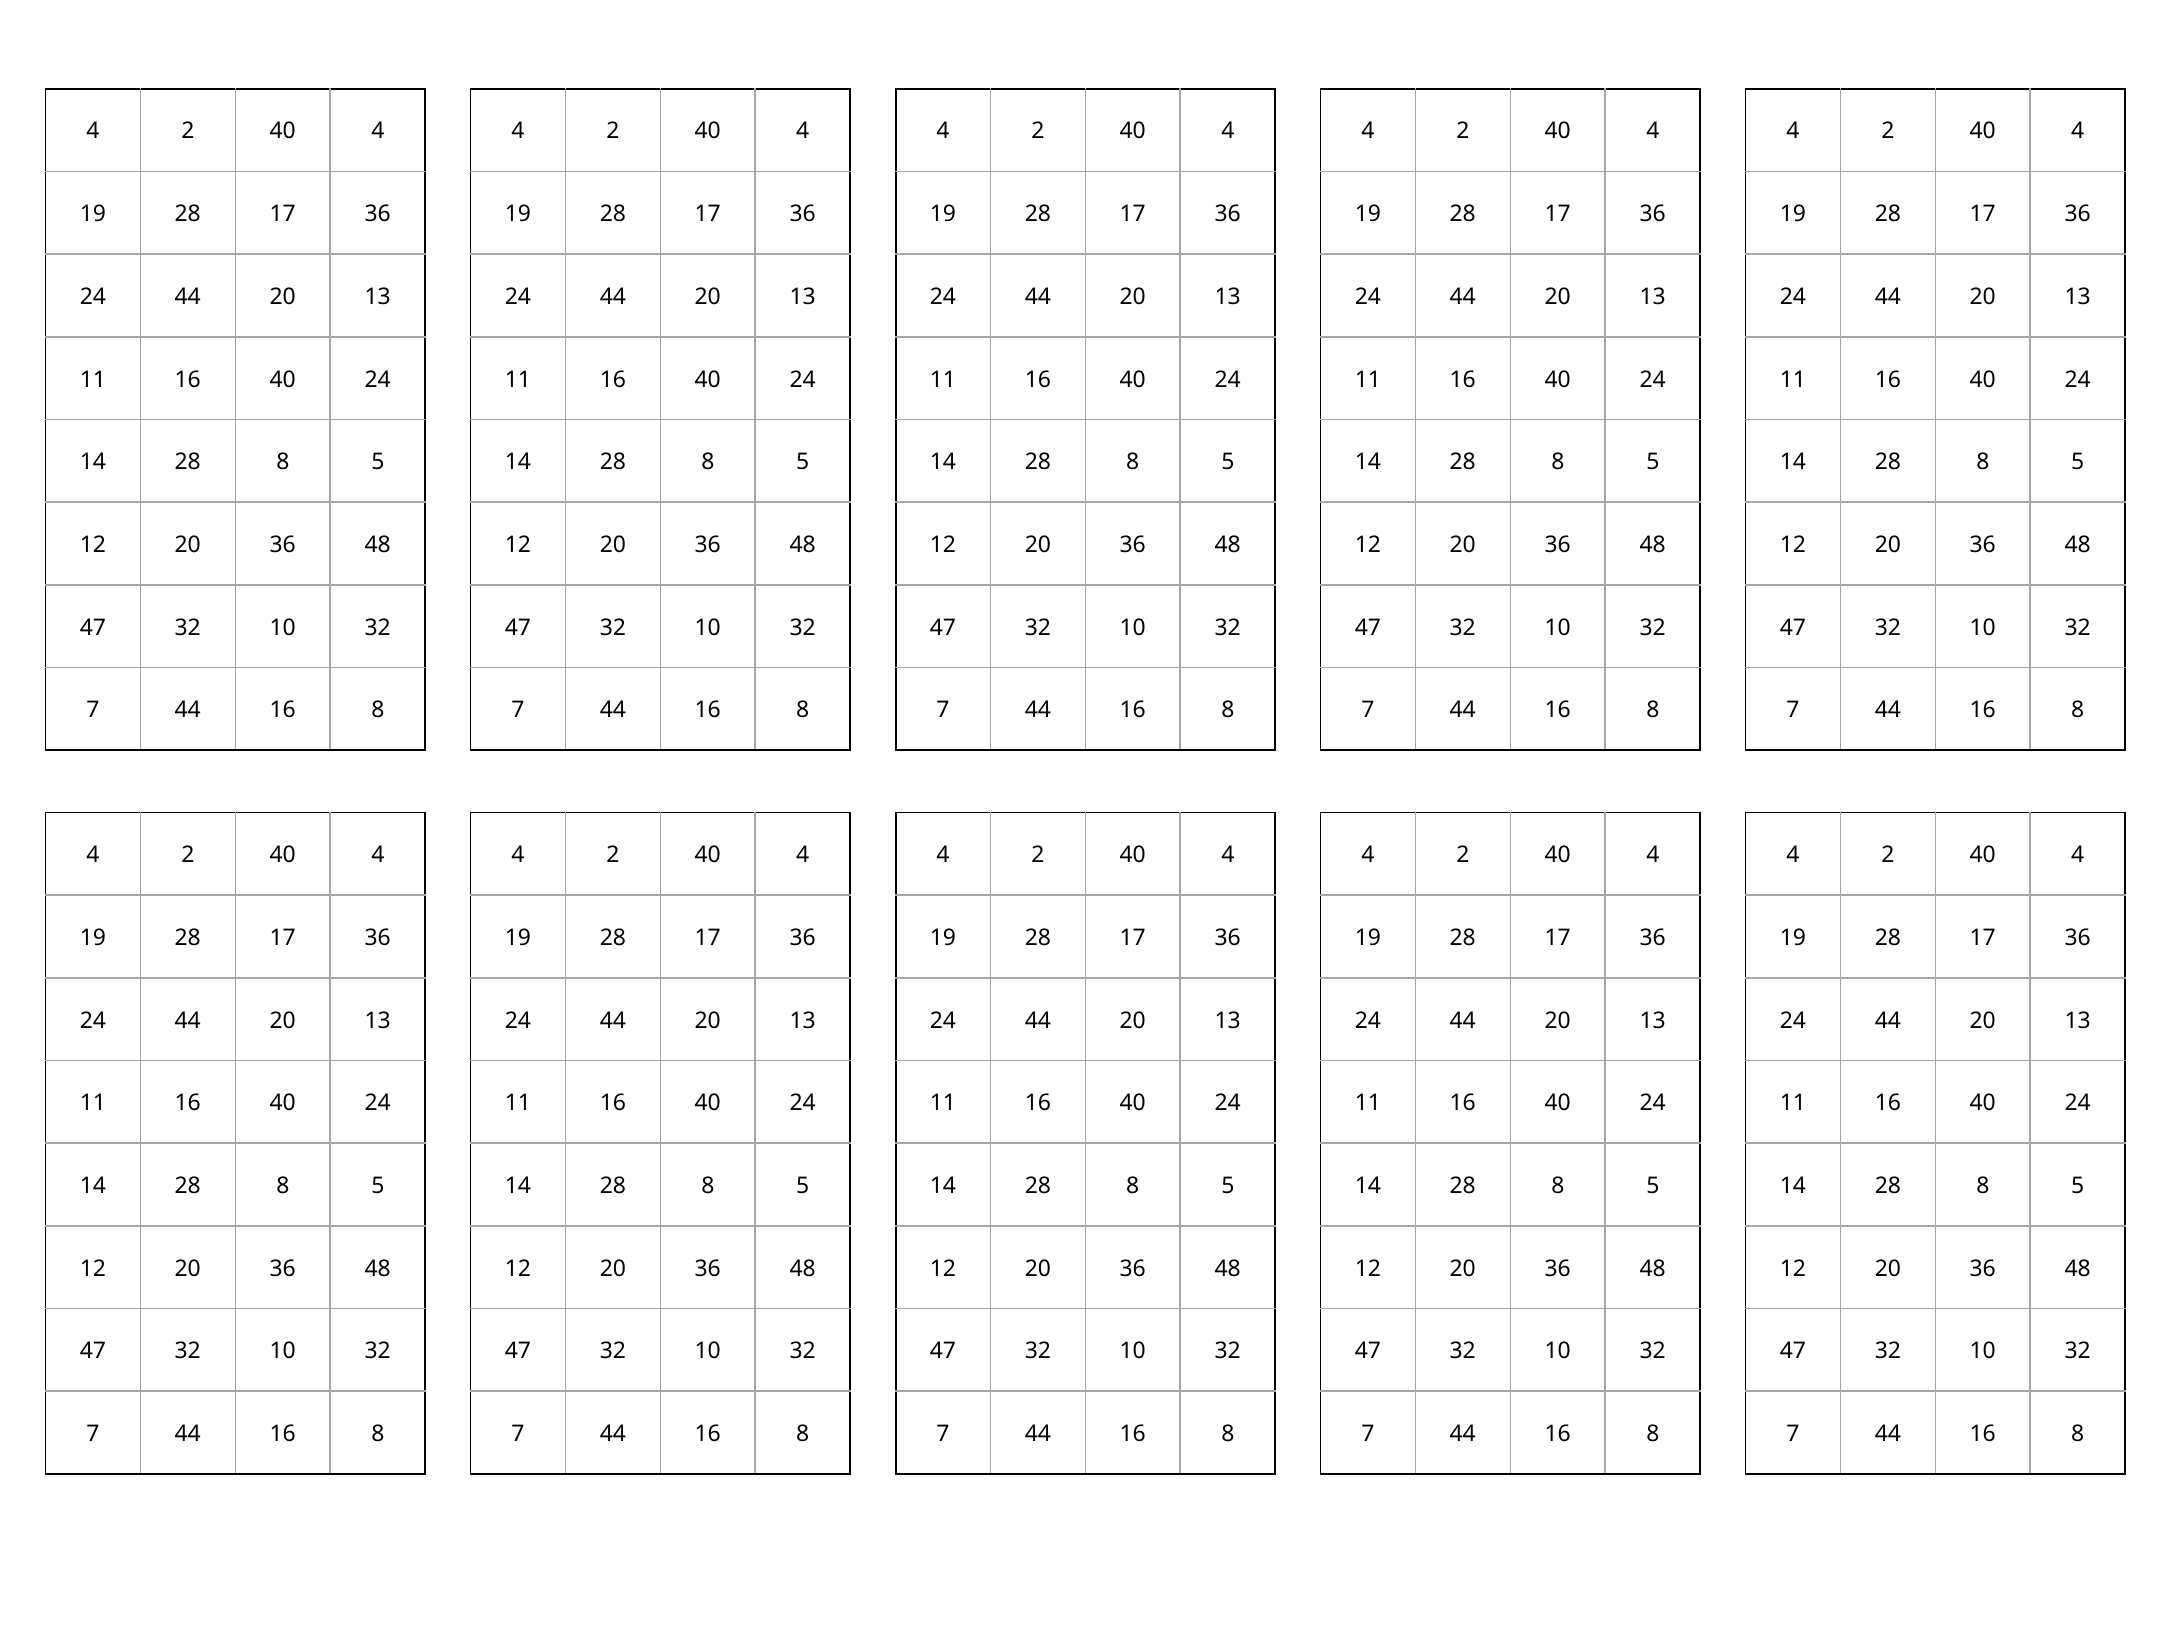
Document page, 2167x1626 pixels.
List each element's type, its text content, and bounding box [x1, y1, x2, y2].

table_cell 13 [2031, 255, 2124, 336]
table_cell 7 [1746, 668, 1840, 749]
table_cell 8 [1606, 1392, 1699, 1473]
table_cell 16 [1841, 338, 1935, 419]
table_cell 12 [897, 1227, 990, 1308]
table_cell 20 [1511, 979, 1604, 1060]
table_cell 32 [566, 586, 660, 667]
table_cell 47 [471, 586, 565, 667]
table_cell 24 [897, 979, 990, 1060]
table_cell 36 [1086, 503, 1179, 584]
table_cell 20 [236, 255, 329, 336]
table_cell 12 [1321, 503, 1415, 584]
table_cell 28 [1416, 1144, 1510, 1225]
table_cell 8 [1511, 420, 1604, 501]
table_cell 12 [1746, 1227, 1840, 1308]
table_header 4 [46, 813, 140, 894]
table_cell 32 [1416, 1309, 1510, 1390]
table_cell 32 [991, 1309, 1085, 1390]
table_cell 16 [141, 1061, 235, 1142]
table_cell 44 [566, 979, 660, 1060]
table_cell 32 [566, 1309, 660, 1390]
table_cell 10 [661, 586, 754, 667]
table_cell 16 [1511, 1392, 1604, 1473]
table_cell 40 [1086, 1061, 1179, 1142]
table_cell 8 [1606, 668, 1699, 749]
table_cell 28 [991, 172, 1085, 253]
table_cell 44 [991, 255, 1085, 336]
table_cell 16 [141, 338, 235, 419]
table_cell 16 [991, 338, 1085, 419]
table_cell 32 [1416, 586, 1510, 667]
table_cell 12 [46, 1227, 140, 1308]
table_cell 11 [46, 1061, 140, 1142]
table_cell 48 [756, 1227, 849, 1308]
table_cell 16 [661, 668, 754, 749]
table_header 4 [897, 90, 990, 171]
table_cell 44 [991, 668, 1085, 749]
table_cell 44 [141, 668, 235, 749]
table_header 4 [1606, 90, 1699, 171]
table_header 2 [991, 813, 1085, 894]
table_header 40 [236, 813, 329, 894]
table_header 40 [1511, 813, 1604, 894]
table_cell 8 [2031, 668, 2124, 749]
table_cell 47 [471, 1309, 565, 1390]
table_cell 8 [2031, 1392, 2124, 1473]
table_cell 28 [566, 896, 660, 977]
table_cell 12 [471, 1227, 565, 1308]
table_cell 24 [1181, 1061, 1274, 1142]
table_cell 36 [756, 896, 849, 977]
table_cell 47 [1746, 1309, 1840, 1390]
table_cell 36 [236, 1227, 329, 1308]
table_header 4 [46, 90, 140, 171]
table_cell 13 [331, 255, 424, 336]
table_cell 32 [1181, 1309, 1274, 1390]
table_cell 44 [1841, 668, 1935, 749]
table_cell 24 [1181, 338, 1274, 419]
table_cell 40 [236, 1061, 329, 1142]
table_cell 7 [471, 1392, 565, 1473]
table_cell 13 [1181, 979, 1274, 1060]
table_cell 44 [1416, 668, 1510, 749]
table_header 2 [566, 813, 660, 894]
table_cell 11 [471, 338, 565, 419]
table_cell 24 [2031, 1061, 2124, 1142]
table_cell 19 [471, 172, 565, 253]
table_cell 20 [1936, 979, 2029, 1060]
table_cell 8 [756, 1392, 849, 1473]
table_cell 32 [756, 586, 849, 667]
table_cell 20 [991, 1227, 1085, 1308]
table_cell 16 [566, 338, 660, 419]
table_cell 5 [2031, 1144, 2124, 1225]
table_cell 13 [2031, 979, 2124, 1060]
table_cell 20 [1511, 255, 1604, 336]
table_cell 16 [1086, 668, 1179, 749]
table_cell 20 [1841, 503, 1935, 584]
table_header 40 [1086, 90, 1179, 171]
table_header 4 [331, 90, 424, 171]
table_header 2 [141, 813, 235, 894]
table_cell 11 [1321, 1061, 1415, 1142]
table_cell 7 [46, 1392, 140, 1473]
table_cell 19 [46, 896, 140, 977]
table_cell 17 [1936, 172, 2029, 253]
table_header 40 [661, 813, 754, 894]
table_cell 17 [661, 896, 754, 977]
table_cell 14 [897, 420, 990, 501]
table_cell 44 [1416, 1392, 1510, 1473]
table_cell 14 [1746, 420, 1840, 501]
table_cell 48 [1181, 1227, 1274, 1308]
table_cell 47 [897, 1309, 990, 1390]
table_cell 19 [471, 896, 565, 977]
table_header 4 [1181, 90, 1274, 171]
table_cell 40 [1936, 338, 2029, 419]
table_cell 5 [1181, 1144, 1274, 1225]
table_cell 36 [1936, 1227, 2029, 1308]
table_cell 12 [1321, 1227, 1415, 1308]
table_cell 44 [1841, 979, 1935, 1060]
table_cell 13 [1606, 255, 1699, 336]
table_cell 10 [1511, 1309, 1604, 1390]
table_cell 32 [2031, 1309, 2124, 1390]
table_cell 17 [1936, 896, 2029, 977]
table_cell 13 [1606, 979, 1699, 1060]
table_cell 17 [1086, 896, 1179, 977]
table_cell 28 [1841, 1144, 1935, 1225]
table_cell 5 [756, 420, 849, 501]
table_cell 36 [1181, 172, 1274, 253]
table_cell 13 [756, 979, 849, 1060]
table_cell 32 [1606, 1309, 1699, 1390]
table_cell 16 [236, 668, 329, 749]
table_cell 20 [236, 979, 329, 1060]
table_cell 20 [1416, 1227, 1510, 1308]
table_cell 32 [1181, 586, 1274, 667]
table_cell 11 [1321, 338, 1415, 419]
table_cell 11 [46, 338, 140, 419]
table_header 40 [236, 90, 329, 171]
table_cell 16 [1936, 668, 2029, 749]
table_cell 28 [566, 172, 660, 253]
table_cell 44 [991, 979, 1085, 1060]
table_cell 47 [1746, 586, 1840, 667]
table_cell 13 [331, 979, 424, 1060]
table_cell 36 [2031, 896, 2124, 977]
table_cell 28 [1841, 172, 1935, 253]
table_cell 24 [2031, 338, 2124, 419]
table_cell 24 [46, 979, 140, 1060]
table_cell 44 [1416, 979, 1510, 1060]
table_cell 24 [331, 1061, 424, 1142]
table_cell 36 [1606, 896, 1699, 977]
table_cell 20 [1086, 979, 1179, 1060]
table_cell 48 [756, 503, 849, 584]
table_header 4 [471, 90, 565, 171]
table_header 4 [1746, 813, 1840, 894]
table_cell 8 [236, 1144, 329, 1225]
table_cell 28 [1416, 896, 1510, 977]
table_cell 24 [1746, 255, 1840, 336]
table_cell 44 [1841, 255, 1935, 336]
table_cell 19 [1321, 896, 1415, 977]
table_cell 17 [1511, 172, 1604, 253]
table_cell 19 [897, 896, 990, 977]
table_cell 32 [331, 586, 424, 667]
table_cell 10 [1086, 1309, 1179, 1390]
table_cell 20 [566, 503, 660, 584]
table_cell 24 [756, 338, 849, 419]
table_cell 5 [756, 1144, 849, 1225]
table_header 2 [1416, 813, 1510, 894]
table_cell 44 [1416, 255, 1510, 336]
table_cell 47 [1321, 1309, 1415, 1390]
table_cell 14 [897, 1144, 990, 1225]
table_cell 5 [1606, 420, 1699, 501]
table_cell 24 [471, 979, 565, 1060]
table_header 4 [2031, 813, 2124, 894]
table_cell 5 [2031, 420, 2124, 501]
table_header 4 [471, 813, 565, 894]
table_cell 8 [331, 1392, 424, 1473]
table_header 4 [756, 813, 849, 894]
table_cell 20 [661, 255, 754, 336]
table_header 40 [661, 90, 754, 171]
table_cell 36 [661, 503, 754, 584]
table_cell 47 [46, 586, 140, 667]
table_cell 13 [756, 255, 849, 336]
table_cell 40 [1511, 1061, 1604, 1142]
table_cell 16 [1416, 1061, 1510, 1142]
table_cell 10 [236, 1309, 329, 1390]
table_cell 11 [1746, 1061, 1840, 1142]
table_cell 32 [1841, 1309, 1935, 1390]
table_cell 32 [756, 1309, 849, 1390]
table_cell 40 [1936, 1061, 2029, 1142]
table_cell 47 [46, 1309, 140, 1390]
table_cell 8 [661, 1144, 754, 1225]
table_cell 36 [1936, 503, 2029, 584]
table_cell 44 [566, 1392, 660, 1473]
table_cell 11 [897, 1061, 990, 1142]
table_header 2 [1416, 90, 1510, 171]
table_header 4 [1321, 813, 1415, 894]
table_cell 19 [1321, 172, 1415, 253]
table_cell 7 [471, 668, 565, 749]
table_cell 8 [1181, 668, 1274, 749]
table_cell 17 [1511, 896, 1604, 977]
table_header 4 [1321, 90, 1415, 171]
table_cell 19 [897, 172, 990, 253]
table_cell 20 [1086, 255, 1179, 336]
table_cell 40 [1086, 338, 1179, 419]
table_header 4 [331, 813, 424, 894]
table_header 4 [1606, 813, 1699, 894]
table_cell 32 [1606, 586, 1699, 667]
table_cell 16 [1841, 1061, 1935, 1142]
table_cell 24 [1746, 979, 1840, 1060]
table_cell 14 [471, 420, 565, 501]
table_cell 48 [2031, 1227, 2124, 1308]
table_cell 36 [1606, 172, 1699, 253]
table_cell 7 [897, 668, 990, 749]
table_cell 13 [1181, 255, 1274, 336]
table_cell 28 [1416, 172, 1510, 253]
table_cell 8 [1511, 1144, 1604, 1225]
table_cell 8 [331, 668, 424, 749]
table_cell 14 [1746, 1144, 1840, 1225]
table_cell 20 [1416, 503, 1510, 584]
table_cell 14 [1321, 1144, 1415, 1225]
table_cell 48 [2031, 503, 2124, 584]
table_header 40 [1511, 90, 1604, 171]
table_cell 7 [1321, 668, 1415, 749]
table_cell 7 [46, 668, 140, 749]
table_cell 20 [141, 503, 235, 584]
table_cell 32 [1841, 586, 1935, 667]
table_cell 8 [661, 420, 754, 501]
table_cell 20 [1841, 1227, 1935, 1308]
table_cell 36 [756, 172, 849, 253]
table_cell 20 [991, 503, 1085, 584]
table_cell 32 [2031, 586, 2124, 667]
table_cell 12 [897, 503, 990, 584]
table_header 40 [1086, 813, 1179, 894]
table_cell 8 [1936, 420, 2029, 501]
table_cell 24 [756, 1061, 849, 1142]
table_cell 17 [661, 172, 754, 253]
table_cell 12 [46, 503, 140, 584]
table_cell 8 [236, 420, 329, 501]
table_cell 47 [1321, 586, 1415, 667]
table_header 2 [1841, 90, 1935, 171]
table_cell 16 [1086, 1392, 1179, 1473]
table_cell 10 [1936, 586, 2029, 667]
table_cell 14 [1321, 420, 1415, 501]
table_cell 16 [661, 1392, 754, 1473]
table_cell 48 [1606, 1227, 1699, 1308]
table_cell 16 [1936, 1392, 2029, 1473]
table_cell 8 [1086, 420, 1179, 501]
table_cell 44 [566, 668, 660, 749]
table_cell 28 [141, 896, 235, 977]
table_cell 28 [991, 1144, 1085, 1225]
table_cell 10 [661, 1309, 754, 1390]
table_header 4 [2031, 90, 2124, 171]
table_cell 7 [1321, 1392, 1415, 1473]
table_cell 28 [991, 896, 1085, 977]
table_cell 12 [471, 503, 565, 584]
table_header 40 [1936, 90, 2029, 171]
table_cell 7 [897, 1392, 990, 1473]
table_cell 17 [236, 172, 329, 253]
table_cell 16 [1511, 668, 1604, 749]
table_header 2 [566, 90, 660, 171]
table_cell 24 [1321, 255, 1415, 336]
table_cell 36 [331, 896, 424, 977]
table_cell 32 [141, 1309, 235, 1390]
table_cell 10 [1936, 1309, 2029, 1390]
table_cell 36 [236, 503, 329, 584]
table_cell 44 [141, 979, 235, 1060]
table_cell 36 [1181, 896, 1274, 977]
table_cell 17 [236, 896, 329, 977]
table_cell 24 [471, 255, 565, 336]
table_cell 36 [1511, 503, 1604, 584]
table_cell 28 [566, 420, 660, 501]
table_cell 24 [46, 255, 140, 336]
table_cell 19 [46, 172, 140, 253]
table_cell 28 [141, 420, 235, 501]
table_cell 32 [141, 586, 235, 667]
table_header 4 [1181, 813, 1274, 894]
table_cell 11 [1746, 338, 1840, 419]
table_cell 16 [991, 1061, 1085, 1142]
table_cell 24 [1606, 338, 1699, 419]
table_cell 12 [1746, 503, 1840, 584]
table_header 40 [1936, 813, 2029, 894]
table_cell 19 [1746, 172, 1840, 253]
table_cell 40 [661, 338, 754, 419]
table_cell 24 [1606, 1061, 1699, 1142]
table_header 4 [1746, 90, 1840, 171]
table_cell 48 [1606, 503, 1699, 584]
table_cell 8 [756, 668, 849, 749]
table_cell 16 [236, 1392, 329, 1473]
table_cell 48 [1181, 503, 1274, 584]
table_cell 48 [331, 1227, 424, 1308]
table_cell 32 [991, 586, 1085, 667]
table_cell 20 [566, 1227, 660, 1308]
table_header 4 [756, 90, 849, 171]
table_header 2 [141, 90, 235, 171]
table_cell 44 [566, 255, 660, 336]
table_cell 44 [141, 255, 235, 336]
table_cell 14 [46, 420, 140, 501]
table_cell 10 [236, 586, 329, 667]
table_cell 47 [897, 586, 990, 667]
table_cell 28 [141, 172, 235, 253]
table_cell 16 [1416, 338, 1510, 419]
table_cell 36 [331, 172, 424, 253]
table_cell 17 [1086, 172, 1179, 253]
table_cell 32 [331, 1309, 424, 1390]
table_cell 8 [1181, 1392, 1274, 1473]
table_cell 24 [331, 338, 424, 419]
table_cell 40 [236, 338, 329, 419]
table_cell 7 [1746, 1392, 1840, 1473]
table_cell 14 [471, 1144, 565, 1225]
table_cell 28 [991, 420, 1085, 501]
table_cell 36 [2031, 172, 2124, 253]
table_cell 19 [1746, 896, 1840, 977]
table_cell 44 [141, 1392, 235, 1473]
table_cell 11 [897, 338, 990, 419]
table_cell 44 [1841, 1392, 1935, 1473]
table_cell 5 [1181, 420, 1274, 501]
table_cell 28 [1841, 420, 1935, 501]
table_cell 10 [1086, 586, 1179, 667]
table_cell 24 [1321, 979, 1415, 1060]
table_cell 36 [1086, 1227, 1179, 1308]
table_cell 20 [1936, 255, 2029, 336]
table_cell 16 [566, 1061, 660, 1142]
table_header 2 [991, 90, 1085, 171]
table_cell 5 [1606, 1144, 1699, 1225]
table_cell 28 [1841, 896, 1935, 977]
table_cell 28 [1416, 420, 1510, 501]
table_cell 28 [141, 1144, 235, 1225]
table_cell 24 [897, 255, 990, 336]
table_cell 14 [46, 1144, 140, 1225]
table_cell 20 [661, 979, 754, 1060]
table_cell 44 [991, 1392, 1085, 1473]
table_cell 5 [331, 420, 424, 501]
table_cell 36 [1511, 1227, 1604, 1308]
table_cell 11 [471, 1061, 565, 1142]
table_header 4 [897, 813, 990, 894]
table_cell 10 [1511, 586, 1604, 667]
table_cell 5 [331, 1144, 424, 1225]
table_cell 40 [1511, 338, 1604, 419]
table_cell 48 [331, 503, 424, 584]
table_cell 40 [661, 1061, 754, 1142]
table_cell 36 [661, 1227, 754, 1308]
table_cell 28 [566, 1144, 660, 1225]
table_header 2 [1841, 813, 1935, 894]
table_cell 20 [141, 1227, 235, 1308]
table_cell 8 [1936, 1144, 2029, 1225]
table_cell 8 [1086, 1144, 1179, 1225]
